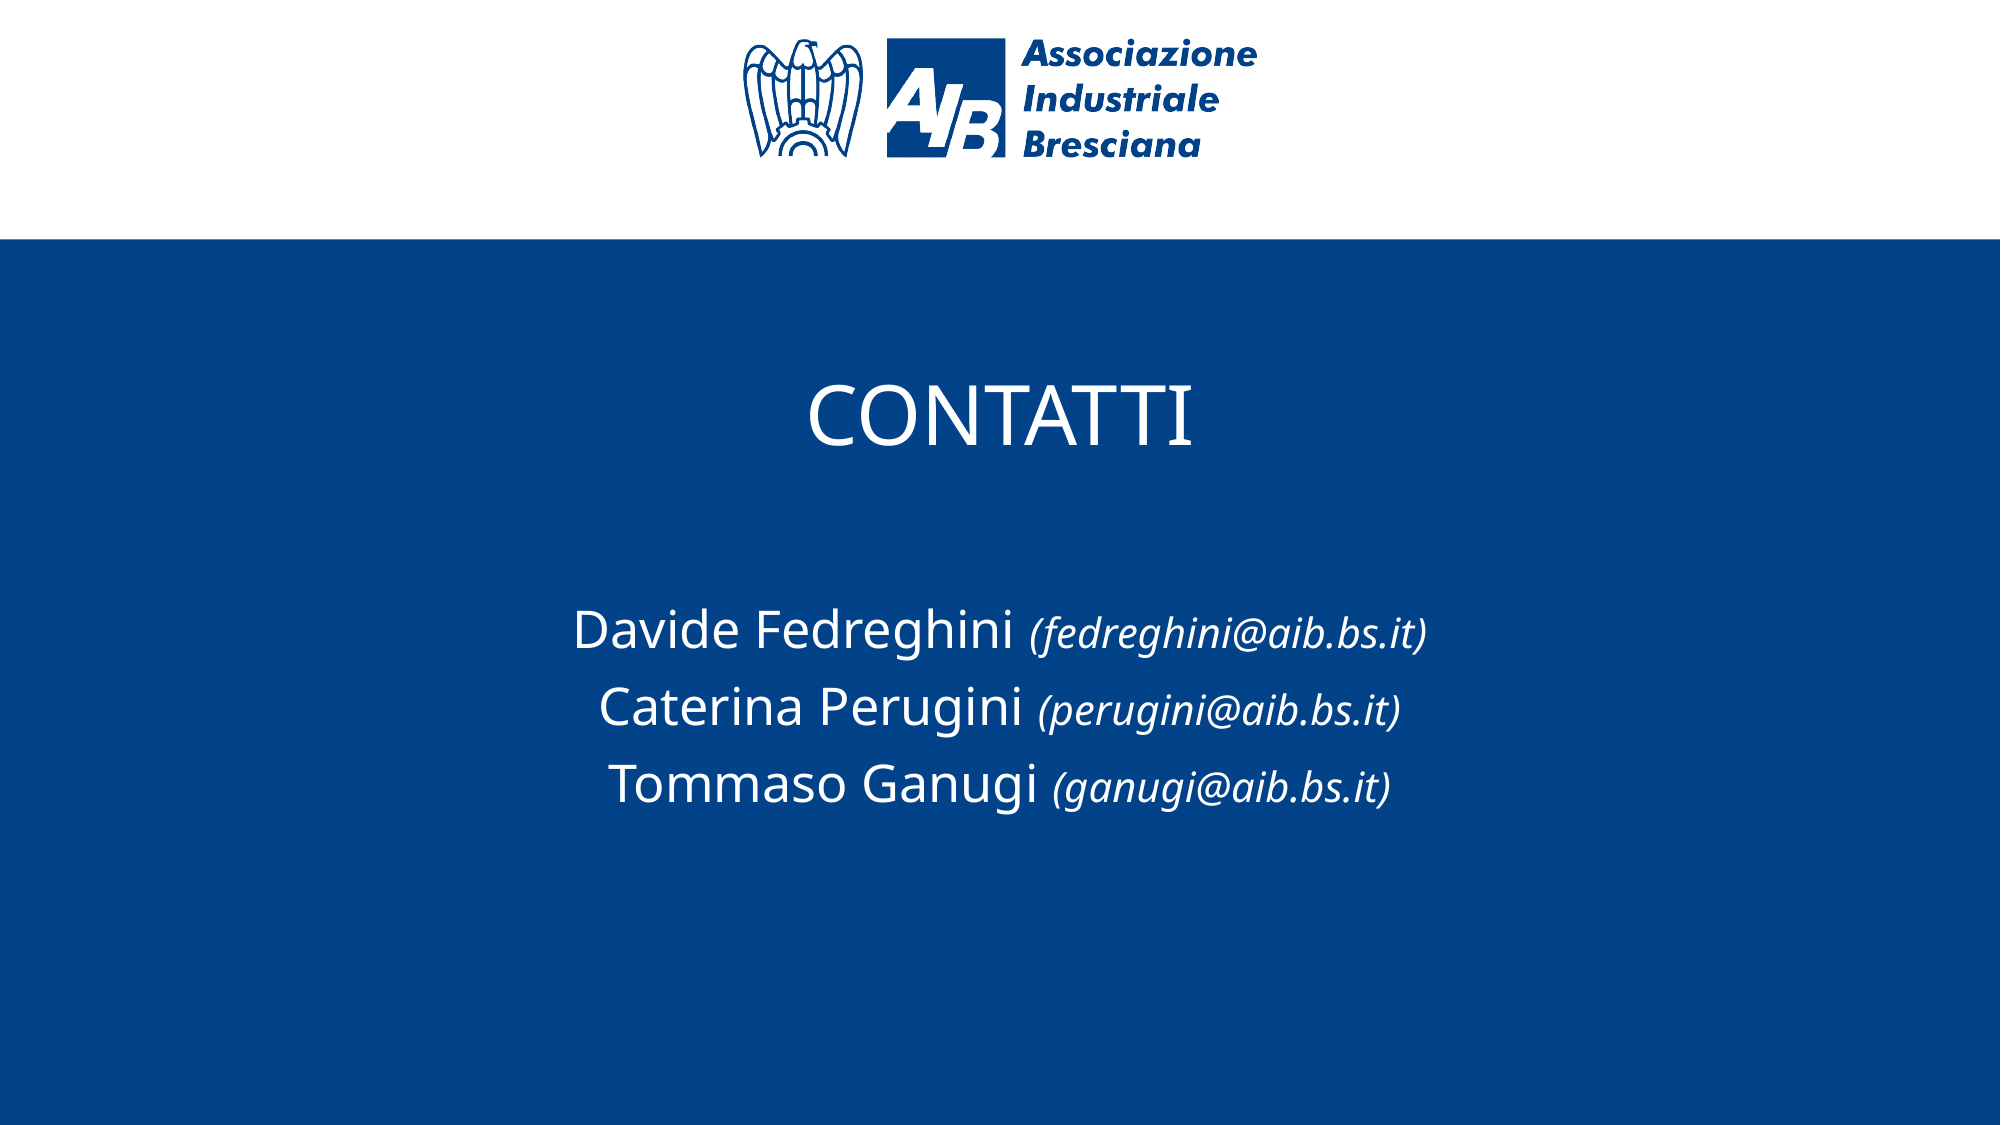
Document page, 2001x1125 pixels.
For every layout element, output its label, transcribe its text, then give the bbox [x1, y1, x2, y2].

title CONTATTI [134, 333, 1866, 504]
picture [743, 38, 1257, 158]
list Davide Fedreghini (fedreghini@aib.bs.it) Caterina Perugini (perugini@aib.bs.it) Tommaso Ganugi (ganugi@aib.bs.it) [134, 592, 1866, 825]
